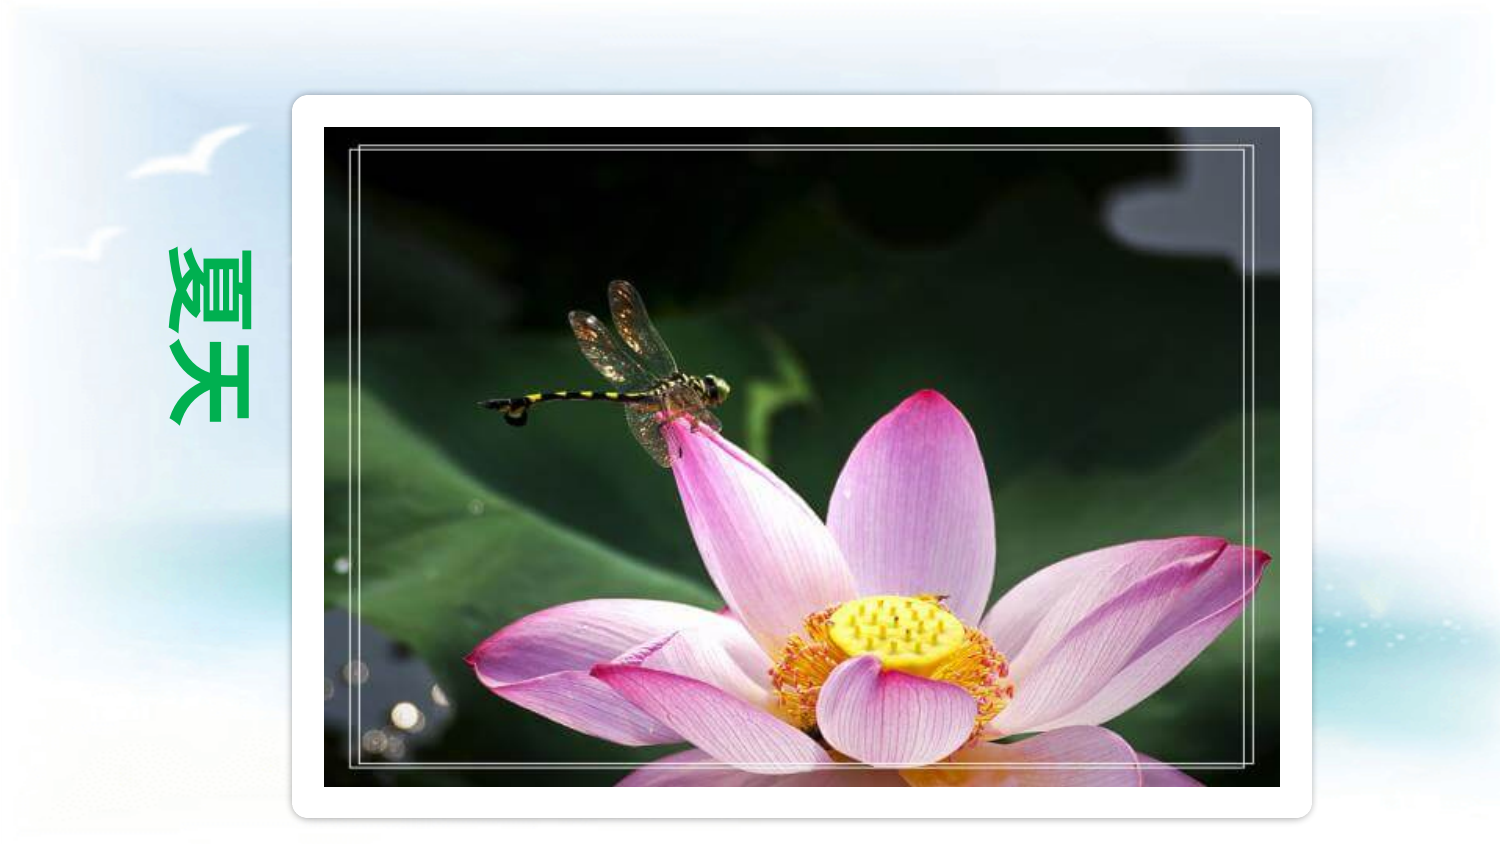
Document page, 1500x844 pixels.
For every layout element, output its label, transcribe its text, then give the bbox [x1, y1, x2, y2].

text_box 夏天 [135, 229, 277, 431]
picture [0, 0, 1500, 844]
